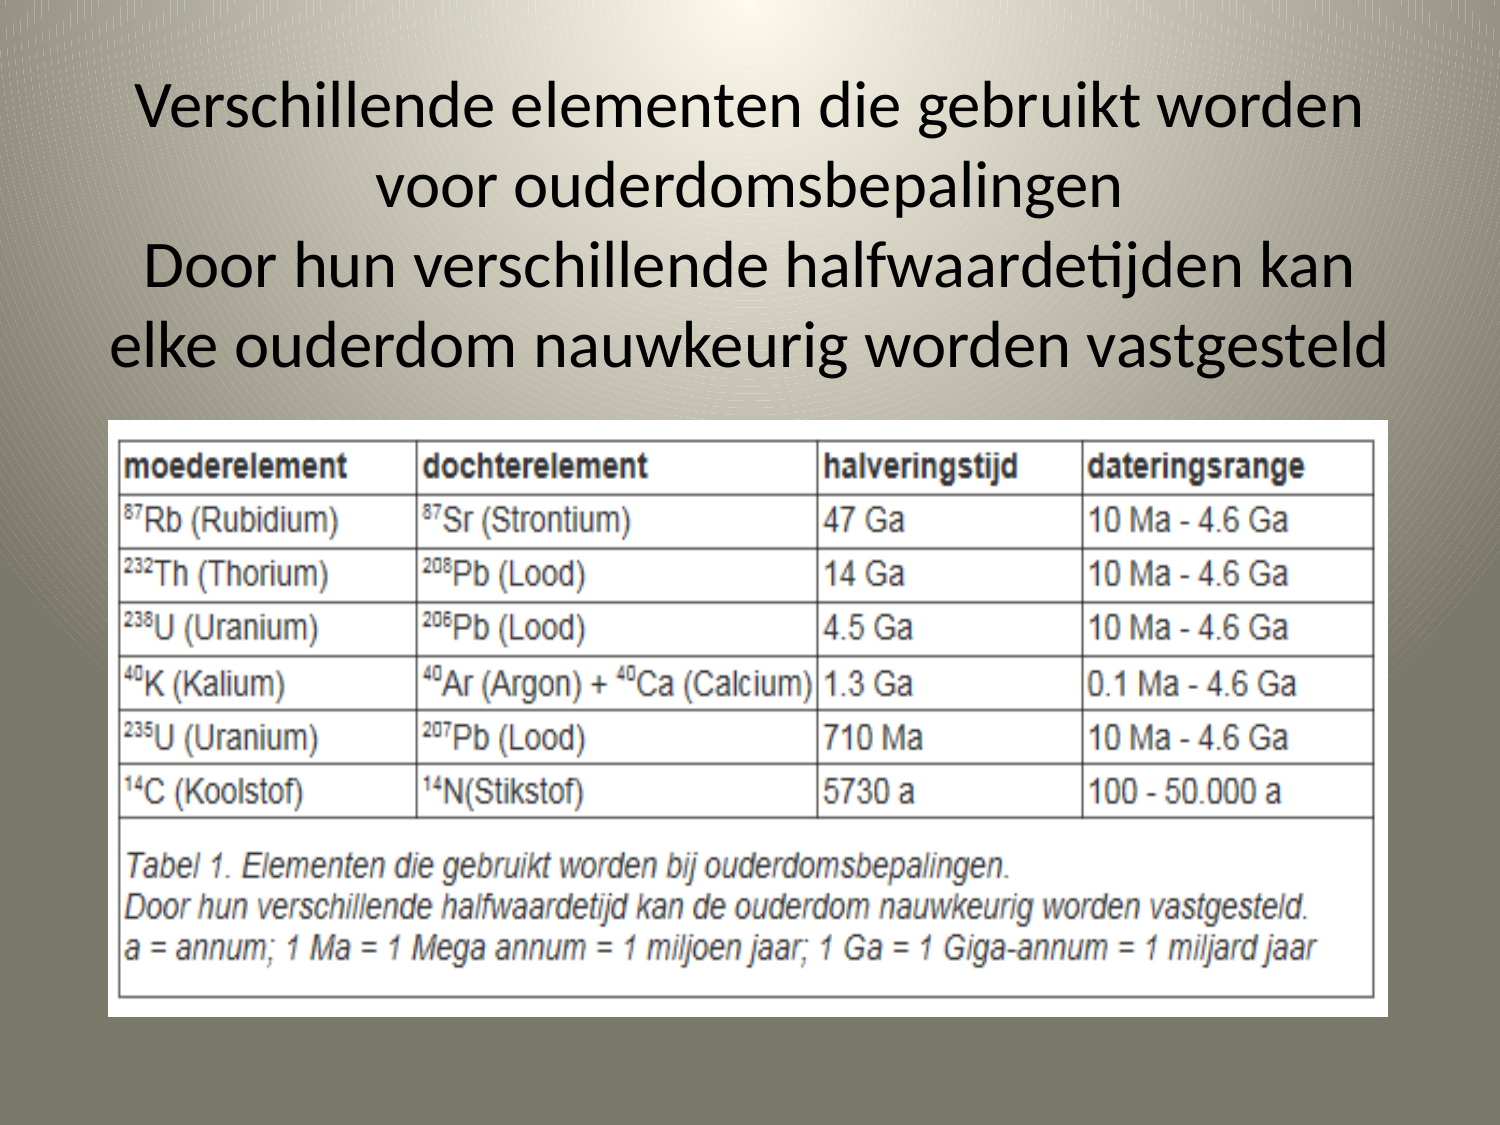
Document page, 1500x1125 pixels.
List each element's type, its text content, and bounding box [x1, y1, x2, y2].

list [108, 420, 1389, 1018]
title Verschillende elementen die gebruikt worden voor ouderdomsbepalingen Door hun verschillende halfwaardetijden kan elke ouderdom nauwkeurig worden vastgesteld [75, 45, 1425, 398]
